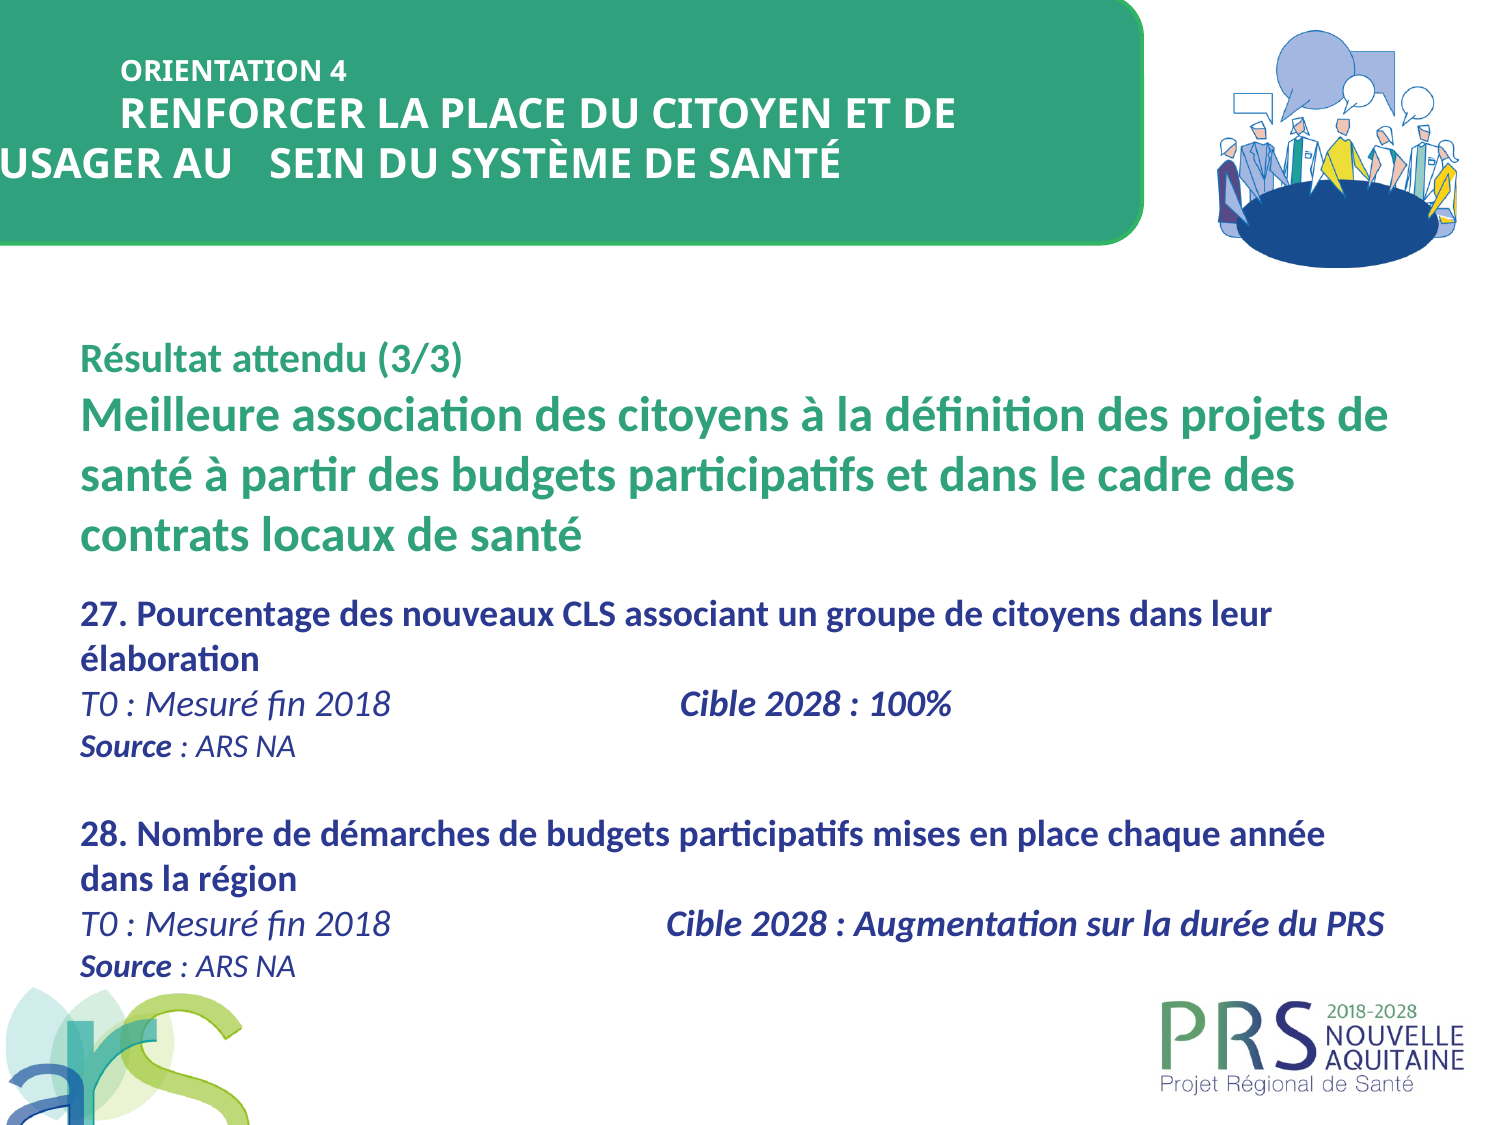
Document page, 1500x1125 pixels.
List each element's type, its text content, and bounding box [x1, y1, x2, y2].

picture [1155, 997, 1470, 1096]
text_box Résultat attendu (3/3) Meilleure association des citoyens à la définition des projets de santé à partir des budgets participatifs et dans le cadre des contrats locaux de santé 27. Pourcentage des nouveaux CLS associant un groupe de citoyens dans leur élaboration T0 : Mesuré fin 2018 Cible 2028 : 100% Source : ARS NA 28. Nombre de démarches de budgets participatifs mises en place chaque année dans la région T0 : Mesuré fin 2018 Cible 2028 : Augmentation sur la durée du PRS Source : ARS NA [65, 278, 1412, 1076]
picture [5, 987, 250, 1125]
picture [1217, 30, 1459, 255]
text_box [0, 0, 1145, 246]
text_box ORIENTATION 4 Renforcer la place du citoyen et de l’usager au sein du système de santé [0, 25, 1113, 214]
text_box [64, 255, 1468, 326]
